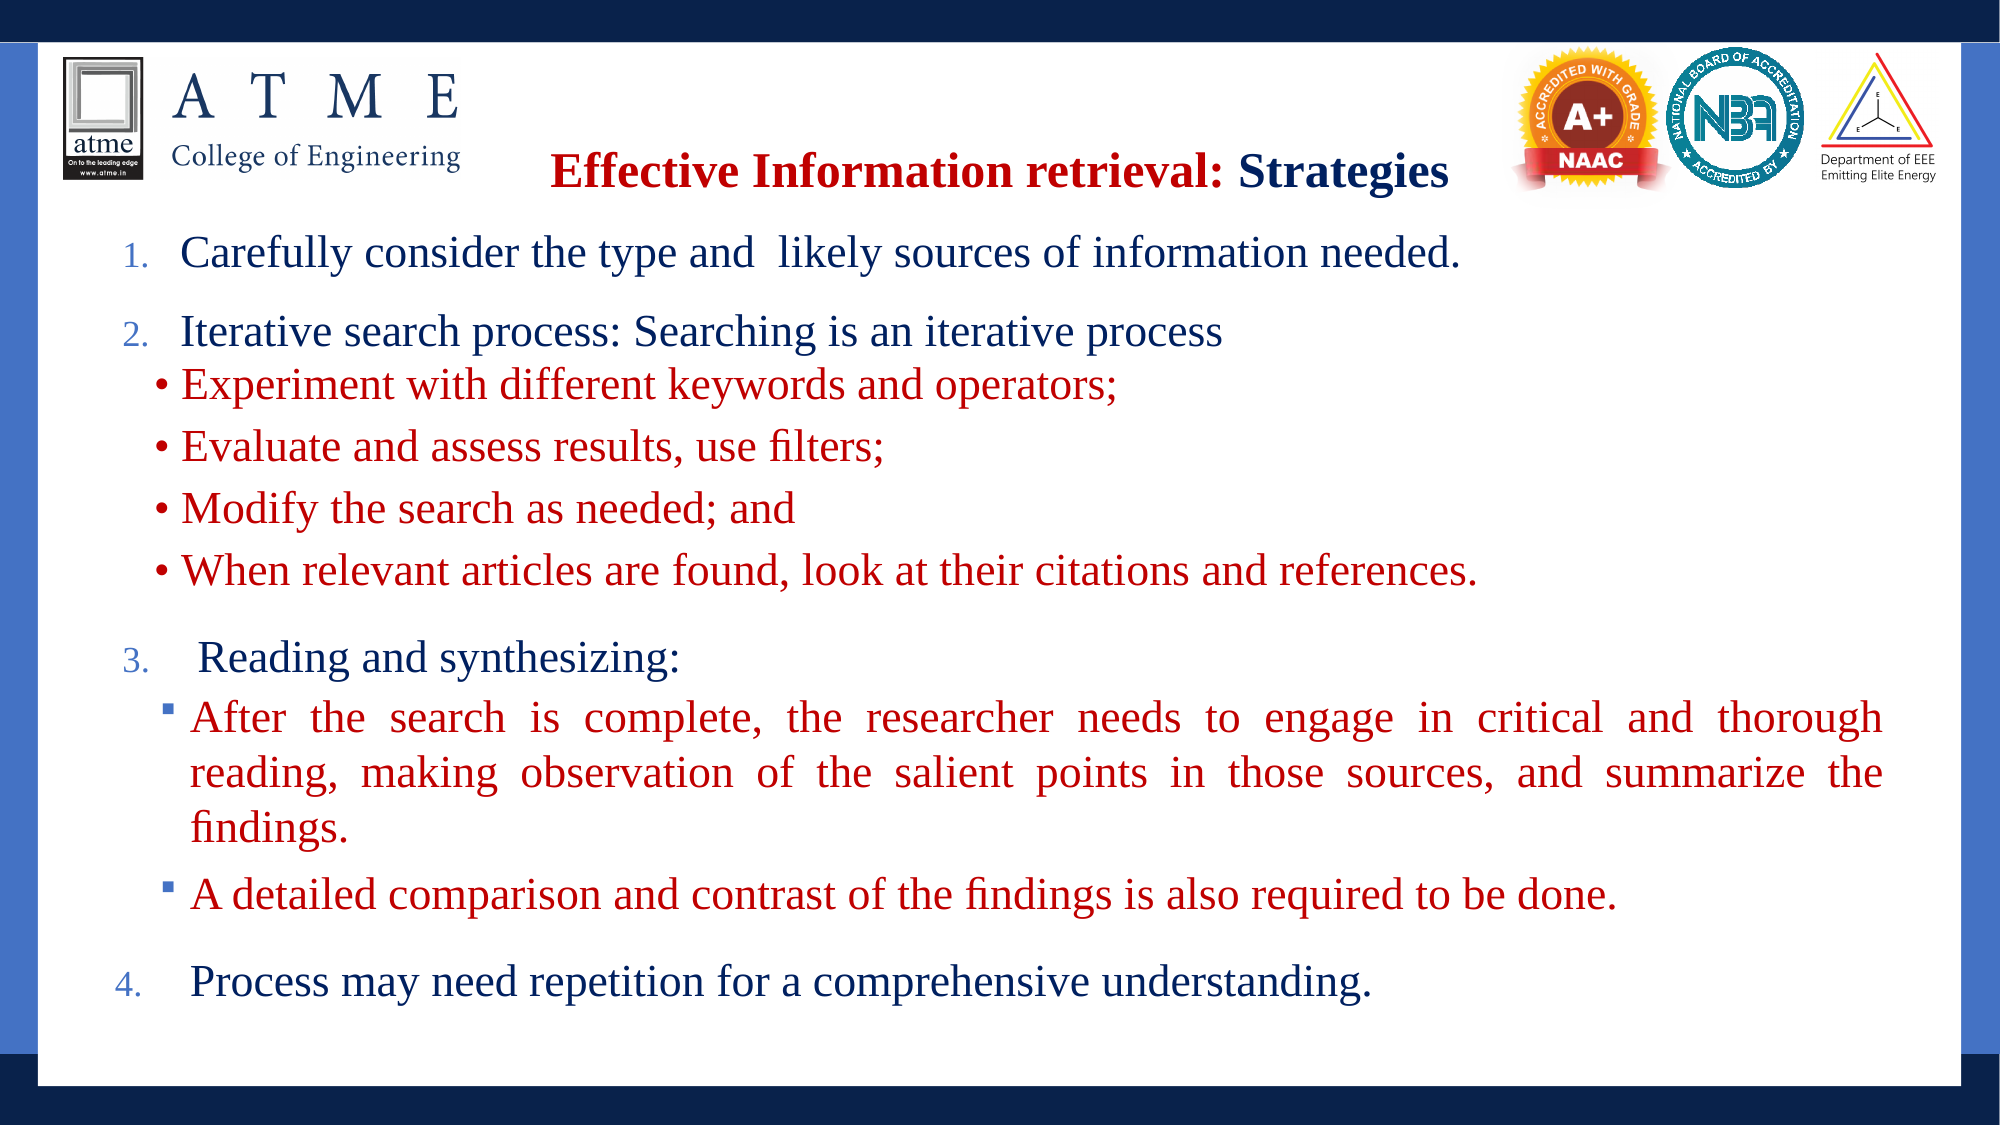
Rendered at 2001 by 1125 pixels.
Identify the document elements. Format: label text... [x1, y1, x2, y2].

picture [63, 57, 461, 180]
picture [1815, 49, 1939, 184]
picture [1531, 60, 1651, 137]
picture [0, 1054, 2000, 1125]
picture [0, 0, 2000, 43]
picture [1666, 47, 1804, 137]
list Effective Information retrieval: Strategies Carefully consider the type and likely sources of information needed. Iterative search process: Searching is an iterative process • Experiment with different keywords and operators; • Evaluate and assess results, use ﬁlters; • Modify the search as needed; and • When relevant articles are found, look at their citations and references. Reading and synthesizing: After the search is complete, the researcher needs to engage in critical and thorough reading, making observation of the salient points in those sources, and summarize the ﬁndings. A detailed comparison and contrast of the ﬁndings is also required to be done. Process may need repetition for a comprehensive understanding. [99, 137, 1900, 1063]
